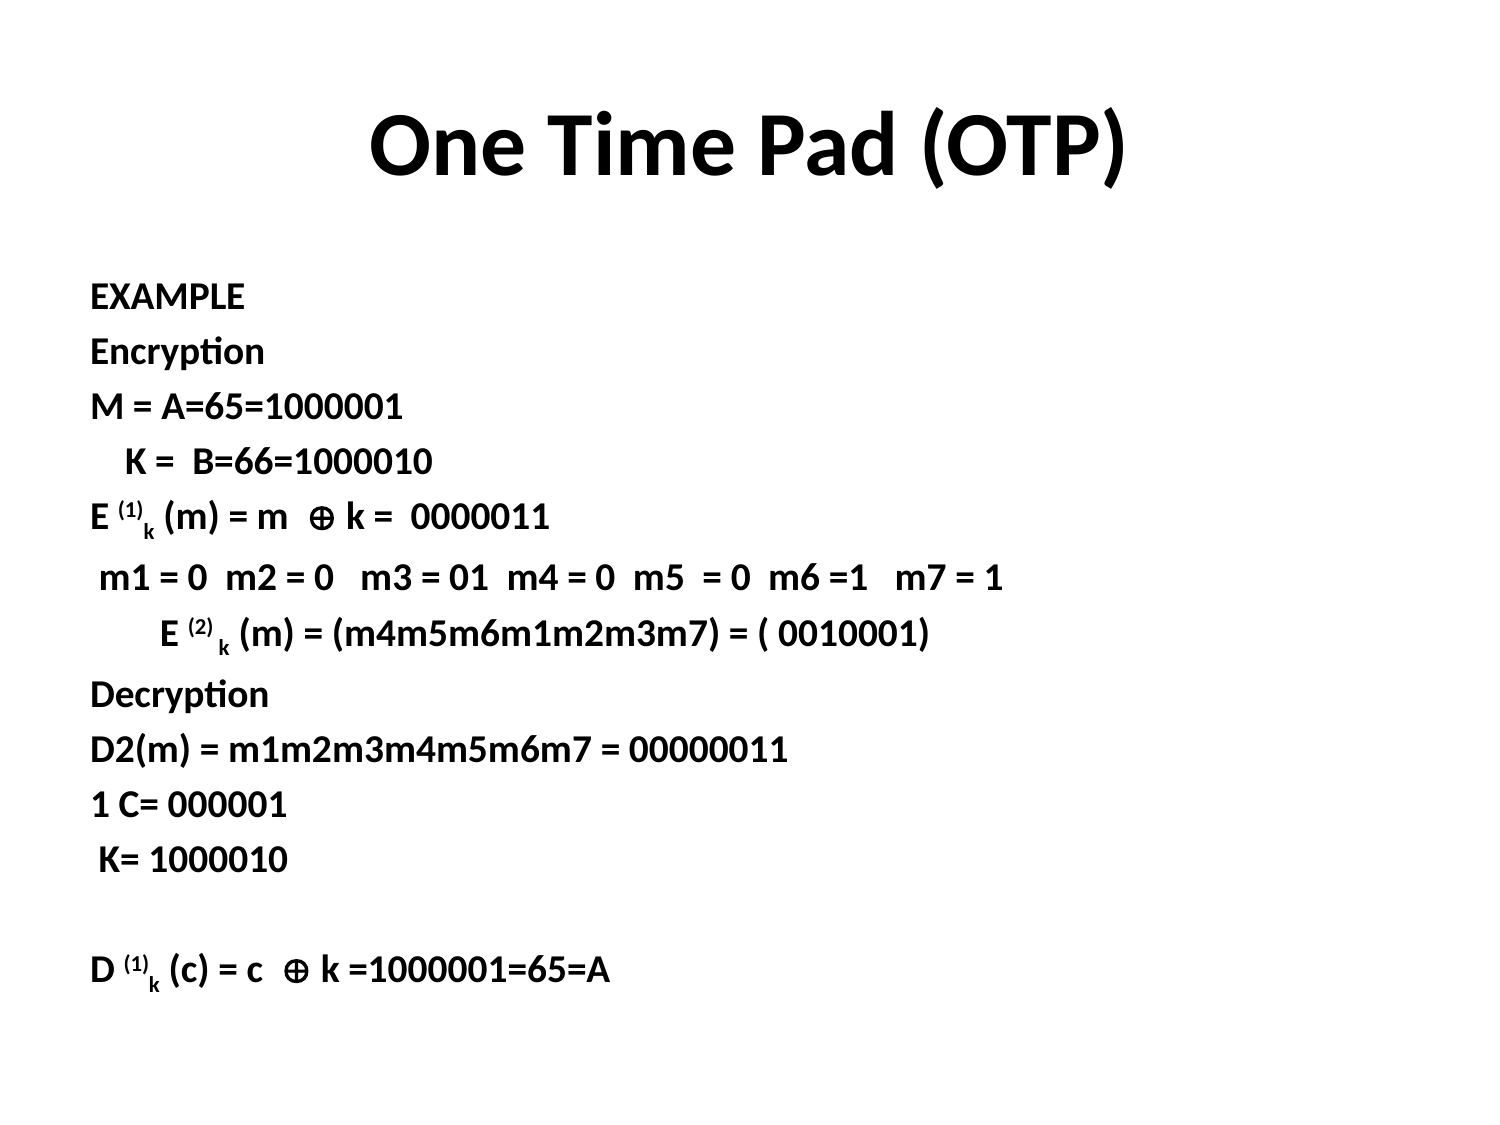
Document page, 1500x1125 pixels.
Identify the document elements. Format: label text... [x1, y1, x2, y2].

title One Time Pad (OTP) [75, 45, 1425, 233]
list EXAMPLE Encryption M = A=65=1000001 K = B=66=1000010 E (1)k (m) = m  k = 0000011 m1 = 0 m2 = 0 m3 = 01 m4 = 0 m5 = 0 m6 =1 m7 = 1 E (2) k (m) = (m4m5m6m1m2m3m7) = ( 0010001) Decryption D2(m) = m1m2m3m4m5m6m7 = 00000011 1 C= 000001 K= 1000010 D (1)k (c) = c  k =1000001=65=A [75, 262, 1425, 1005]
